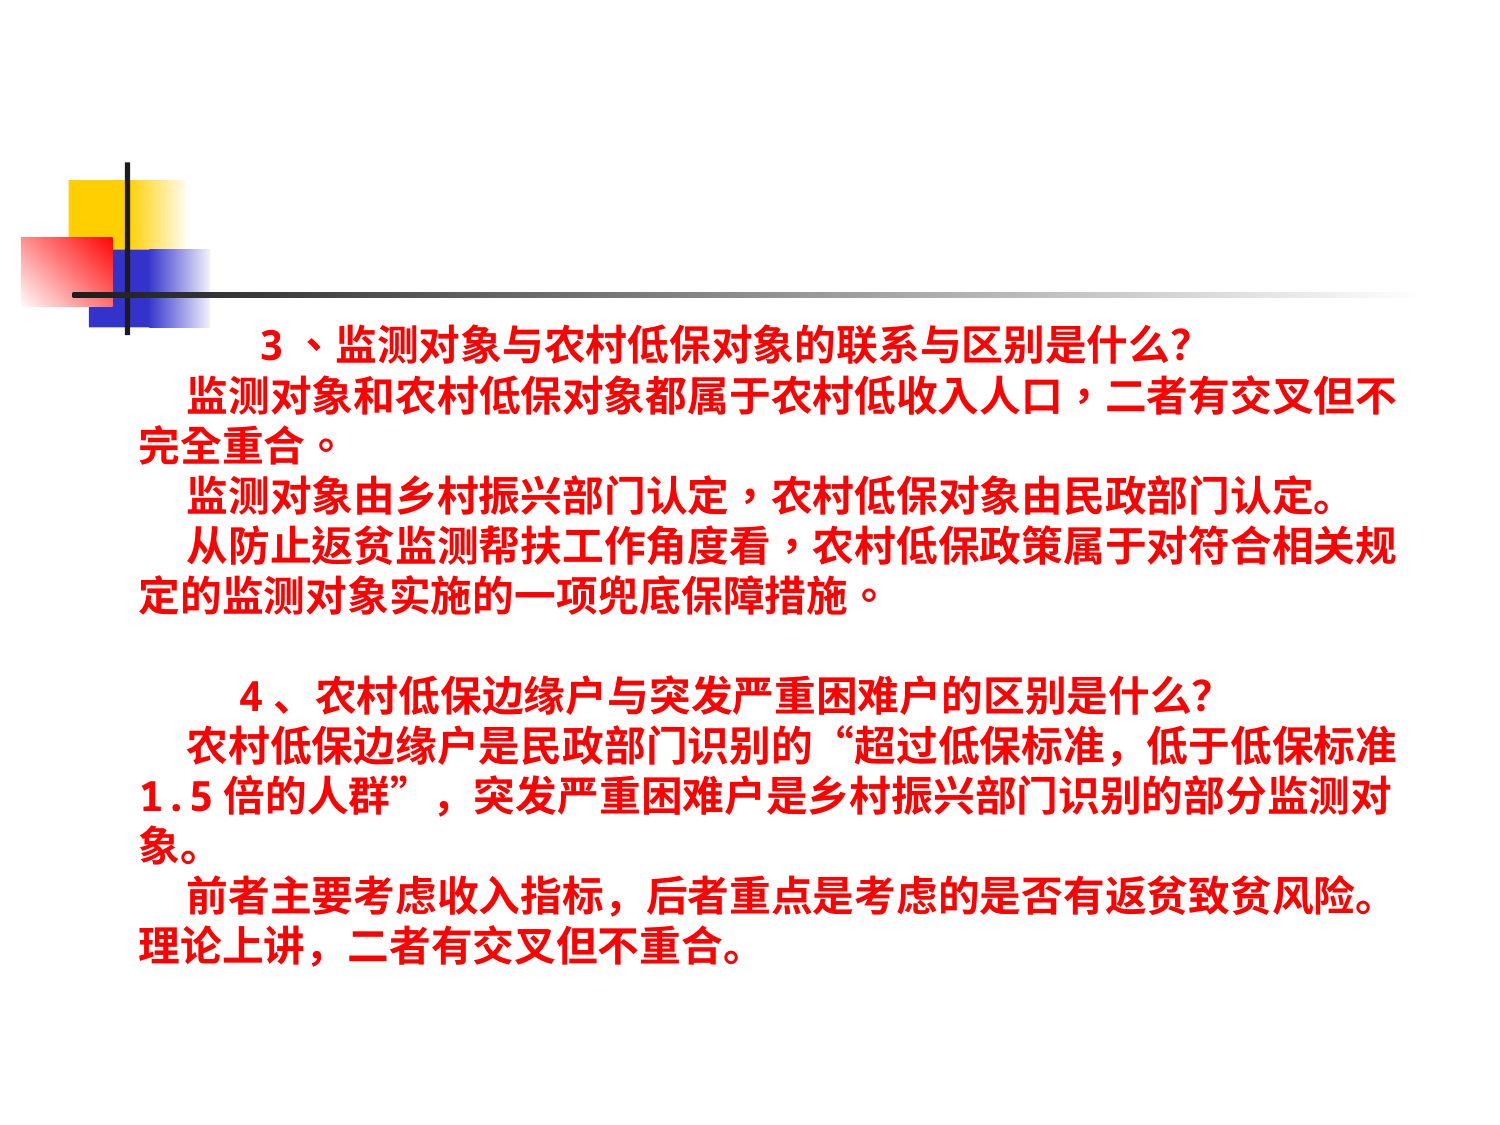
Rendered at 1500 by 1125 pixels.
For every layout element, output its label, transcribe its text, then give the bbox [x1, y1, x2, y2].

text_box 3、监测对象与农村低保对象的联系与区别是什么？ 监测对象和农村低保对象都属于农村低收入人口，二者有交叉但不完全重合。 监测对象由乡村振兴部门认定，农村低保对象由民政部门认定。 从防止返贫监测帮扶工作角度看，农村低保政策属于对符合相关规定的监测对象实施的一项兜底保障措施。 4、农村低保边缘户与突发严重困难户的区别是什么？ 农村低保边缘户是民政部门识别的“超过低保标准，低于低保标准1.5倍的人群”，突发严重困难户是乡村振兴部门识别的部分监测对象。 前者主要考虑收入指标，后者重点是考虑的是否有返贫致贫风险。理论上讲，二者有交叉但不重合。 [123, 302, 1424, 978]
